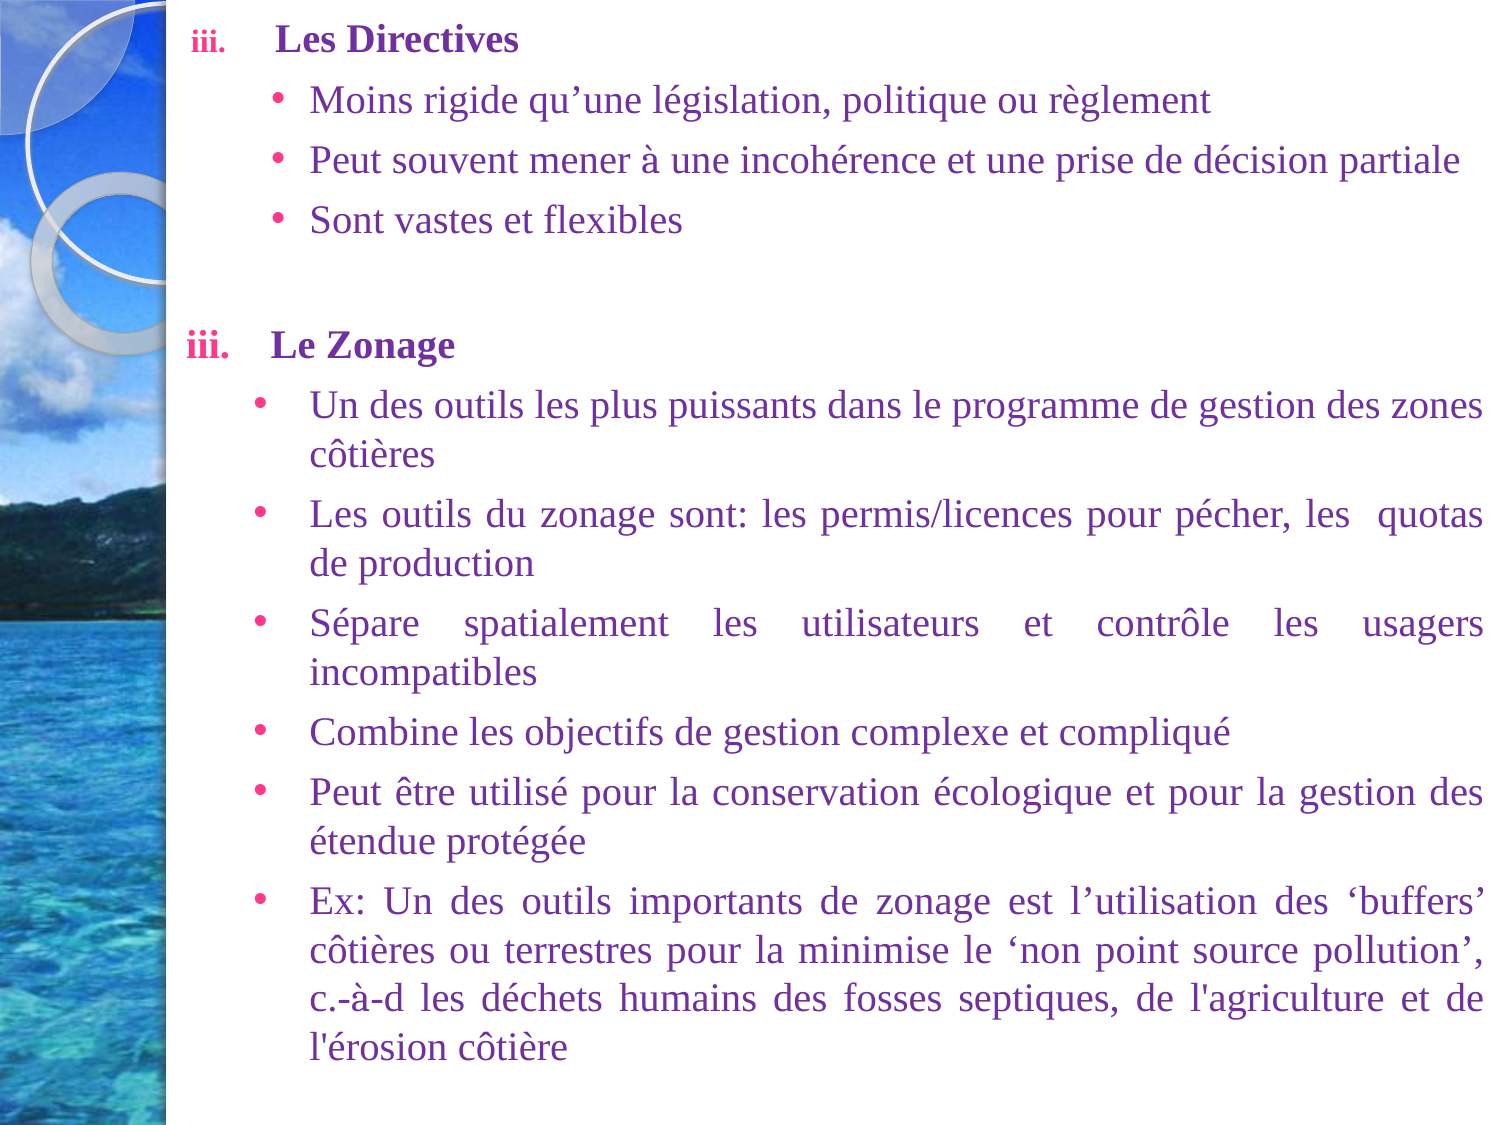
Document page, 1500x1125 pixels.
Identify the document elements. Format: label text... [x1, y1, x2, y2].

list Les Directives Moins rigide qu’une législation, politique ou règlement Peut souvent mener à une incohérence et une prise de décision partiale Sont vastes et flexibles Le Zonage Un des outils les plus puissants dans le programme de gestion des zones côtières Les outils du zonage sont: les permis/licences pour pécher, les quotas de production Sépare spatialement les utilisateurs et contrôle les usagers incompatibles Combine les objectifs de gestion complexe et compliqué Peut être utilisé pour la conservation écologique et pour la gestion des étendue protégée Ex: Un des outils importants de zonage est l’utilisation des ‘buffers’ côtières ou terrestres pour la minimise le ‘non point source pollution’, c.-à-d les déchets humains des fosses septiques, de l'agriculture et de l'érosion côtière [162, 0, 1500, 788]
picture [136, 0, 162, 4]
picture [62, 195, 160, 280]
picture [32, 13, 160, 207]
picture [53, 240, 160, 332]
picture [0, 134, 166, 1125]
